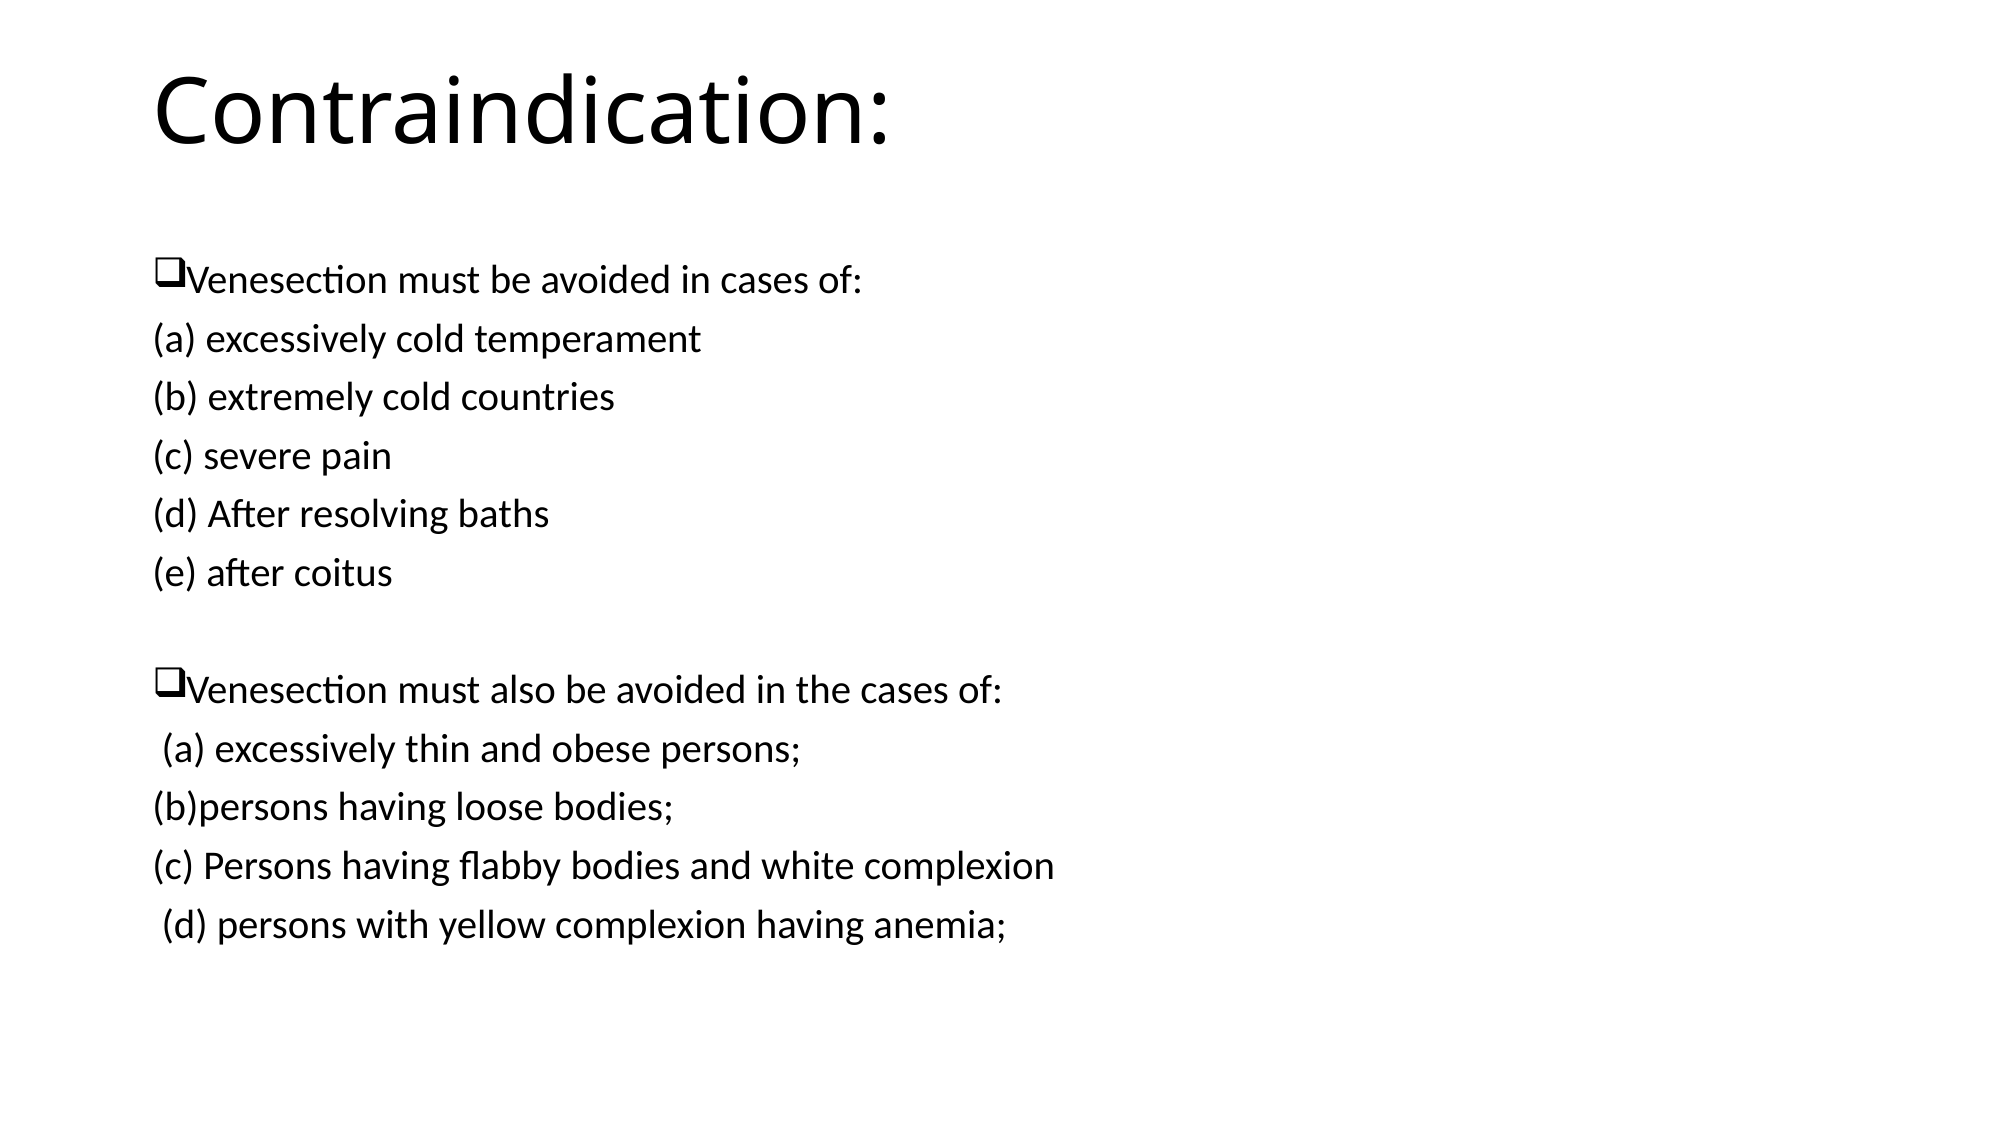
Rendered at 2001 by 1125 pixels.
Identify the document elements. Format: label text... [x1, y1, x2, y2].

title Contraindication: [137, 59, 1863, 187]
list Venesection must be avoided in cases of: (a) excessively cold temperament (b) extremely cold countries (c) severe pain (d) After resolving baths (e) after coitus Venesection must also be avoided in the cases of: (a) excessively thin and obese persons; (b)persons having loose bodies; (c) Persons having flabby bodies and white complexion (d) persons with yellow complexion having anemia; [137, 187, 1863, 1014]
